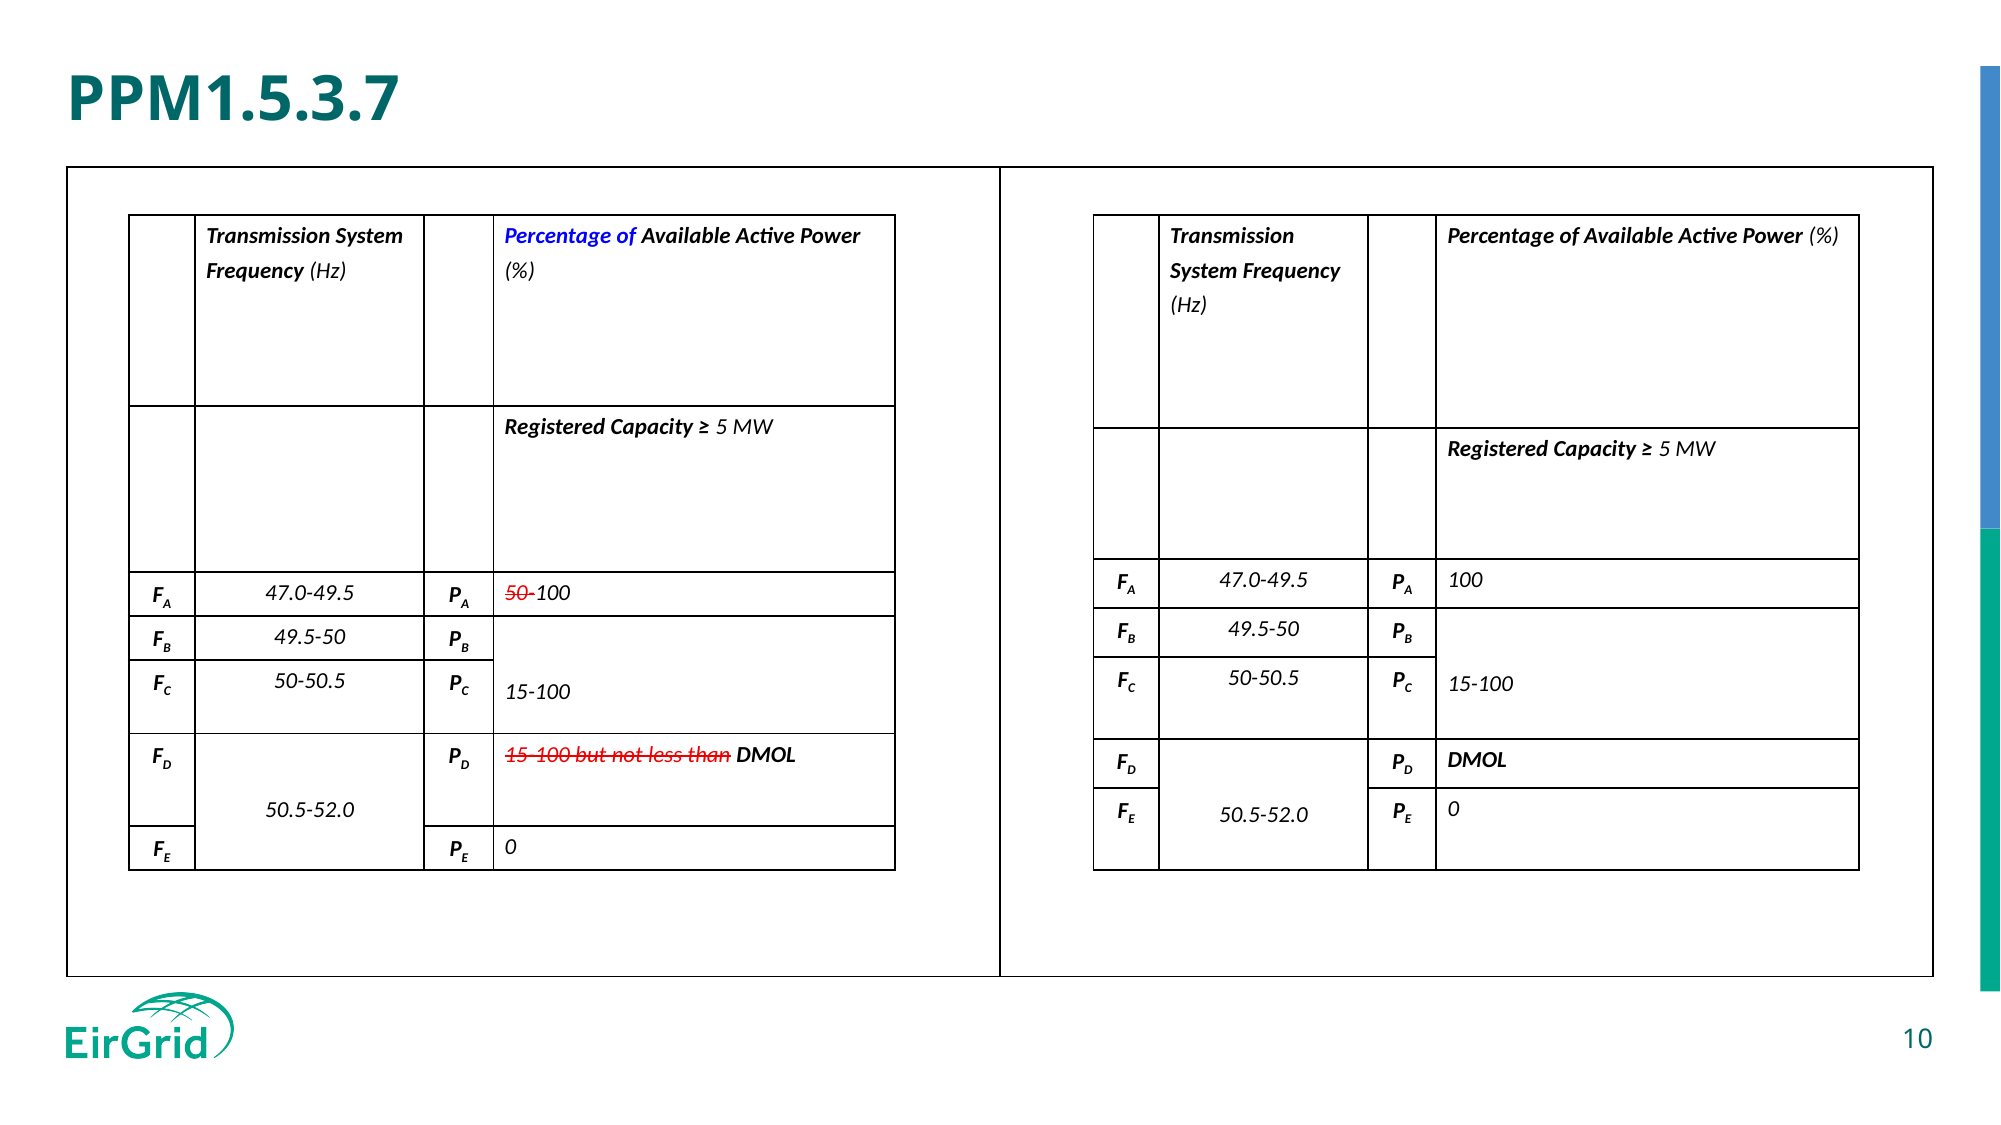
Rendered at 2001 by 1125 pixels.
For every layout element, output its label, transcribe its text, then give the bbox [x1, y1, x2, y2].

table_cell 15-100 [494, 617, 894, 733]
table_cell FB [130, 617, 194, 659]
table_cell FD [1094, 740, 1158, 787]
table_cell 50-50.5 [196, 661, 423, 733]
table_cell 0 [494, 827, 894, 869]
table_cell PB [425, 617, 493, 659]
table_header [1094, 216, 1158, 427]
table_cell 100 [1437, 560, 1858, 607]
picture [66, 992, 234, 1059]
table_cell 50.5-52.0 [1160, 740, 1367, 869]
table_cell DMOL [1437, 740, 1858, 787]
table_cell 47.0-49.5 [196, 573, 423, 615]
table_cell PE [1369, 789, 1435, 869]
table_cell PE [425, 827, 493, 869]
table_cell PD [425, 734, 493, 825]
table_cell FD [130, 734, 194, 825]
table_cell PD [1369, 740, 1435, 787]
table_cell [130, 407, 194, 571]
table_cell 15-100 [1437, 609, 1858, 738]
table_header [68, 168, 999, 976]
table_header Transmission System Frequency (Hz) [196, 216, 423, 405]
table_cell FE [130, 827, 194, 869]
table_cell PA [1369, 560, 1435, 607]
table_cell FC [130, 661, 194, 733]
table_cell FA [130, 573, 194, 615]
table_cell [196, 407, 423, 571]
picture [1518, 66, 1980, 992]
table_header Transmission System Frequency (Hz) [1160, 216, 1367, 427]
table_cell 49.5-50 [1160, 609, 1367, 656]
table_cell FE [1094, 789, 1158, 869]
table_header Percentage of Available Active Power (%) [494, 216, 894, 405]
table_cell 0 [1437, 789, 1858, 869]
table_header [1001, 168, 1932, 976]
table_cell 50-100 [494, 573, 894, 615]
table_cell FC [1094, 658, 1158, 738]
table_cell 15-100 but not less than DMOL [494, 734, 894, 825]
title PPM1.5.3.7 [66, 66, 1419, 166]
table_cell 50.5-52.0 [196, 734, 423, 869]
table_cell [1369, 429, 1435, 558]
table_cell PC [1369, 658, 1435, 738]
table_header [130, 216, 194, 405]
table_header Percentage of Available Active Power (%) [1437, 216, 1858, 427]
table_cell PB [1369, 609, 1435, 656]
table_cell 50-50.5 [1160, 658, 1367, 738]
table_cell 49.5-50 [196, 617, 423, 659]
table_cell Registered Capacity ≥ 5 MW [1437, 429, 1858, 558]
table_cell FA [1094, 560, 1158, 607]
table_cell PA [425, 573, 493, 615]
table_cell [425, 407, 493, 571]
table_cell [1094, 429, 1158, 558]
table_header [1369, 216, 1435, 427]
table_cell PC [425, 661, 493, 733]
table_cell 47.0-49.5 [1160, 560, 1367, 607]
table_header [425, 216, 493, 405]
slide_number 10 [1858, 992, 1933, 1059]
table_cell Registered Capacity ≥ 5 MW [494, 407, 894, 571]
table_cell FB [1094, 609, 1158, 656]
table_cell [1160, 429, 1367, 558]
